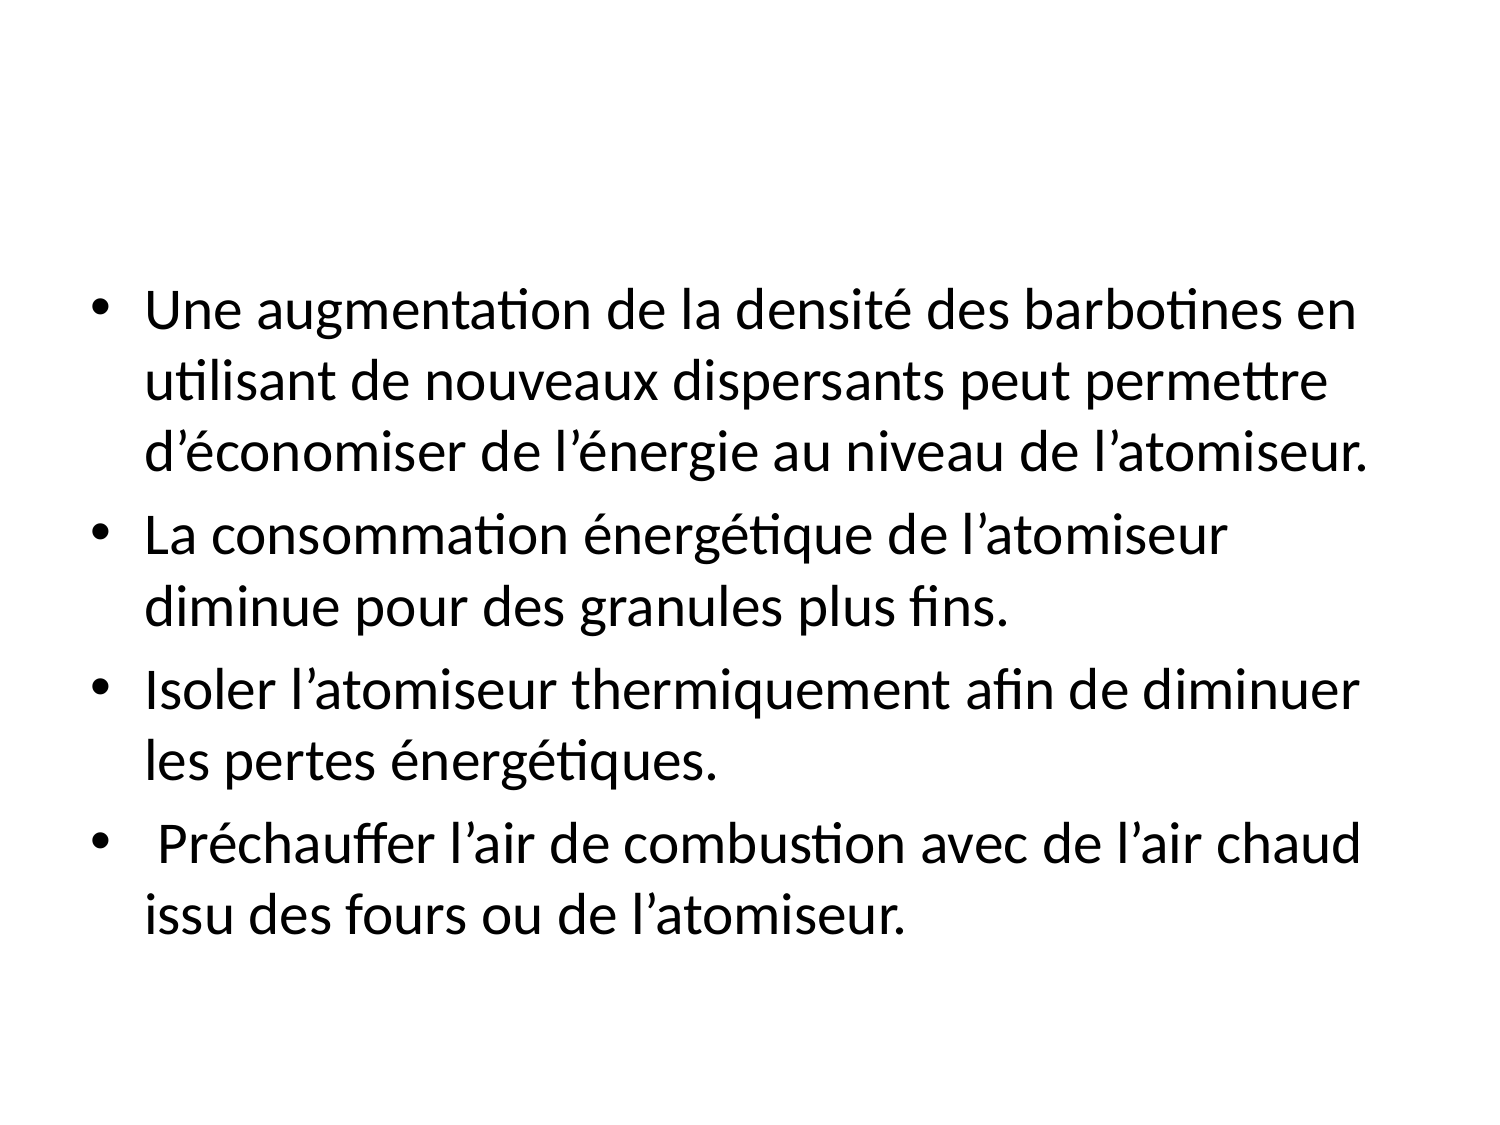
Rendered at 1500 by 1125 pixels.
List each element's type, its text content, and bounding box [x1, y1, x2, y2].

list Une augmentation de la densité des barbotines en utilisant de nouveaux dispersants peut permettre d’économiser de l’énergie au niveau de l’atomiseur. La consommation énergétique de l’atomiseur diminue pour des granules plus fins. Isoler l’atomiseur thermiquement afin de diminuer les pertes énergétiques. Préchauffer l’air de combustion avec de l’air chaud issu des fours ou de l’atomiseur. [75, 262, 1425, 1005]
